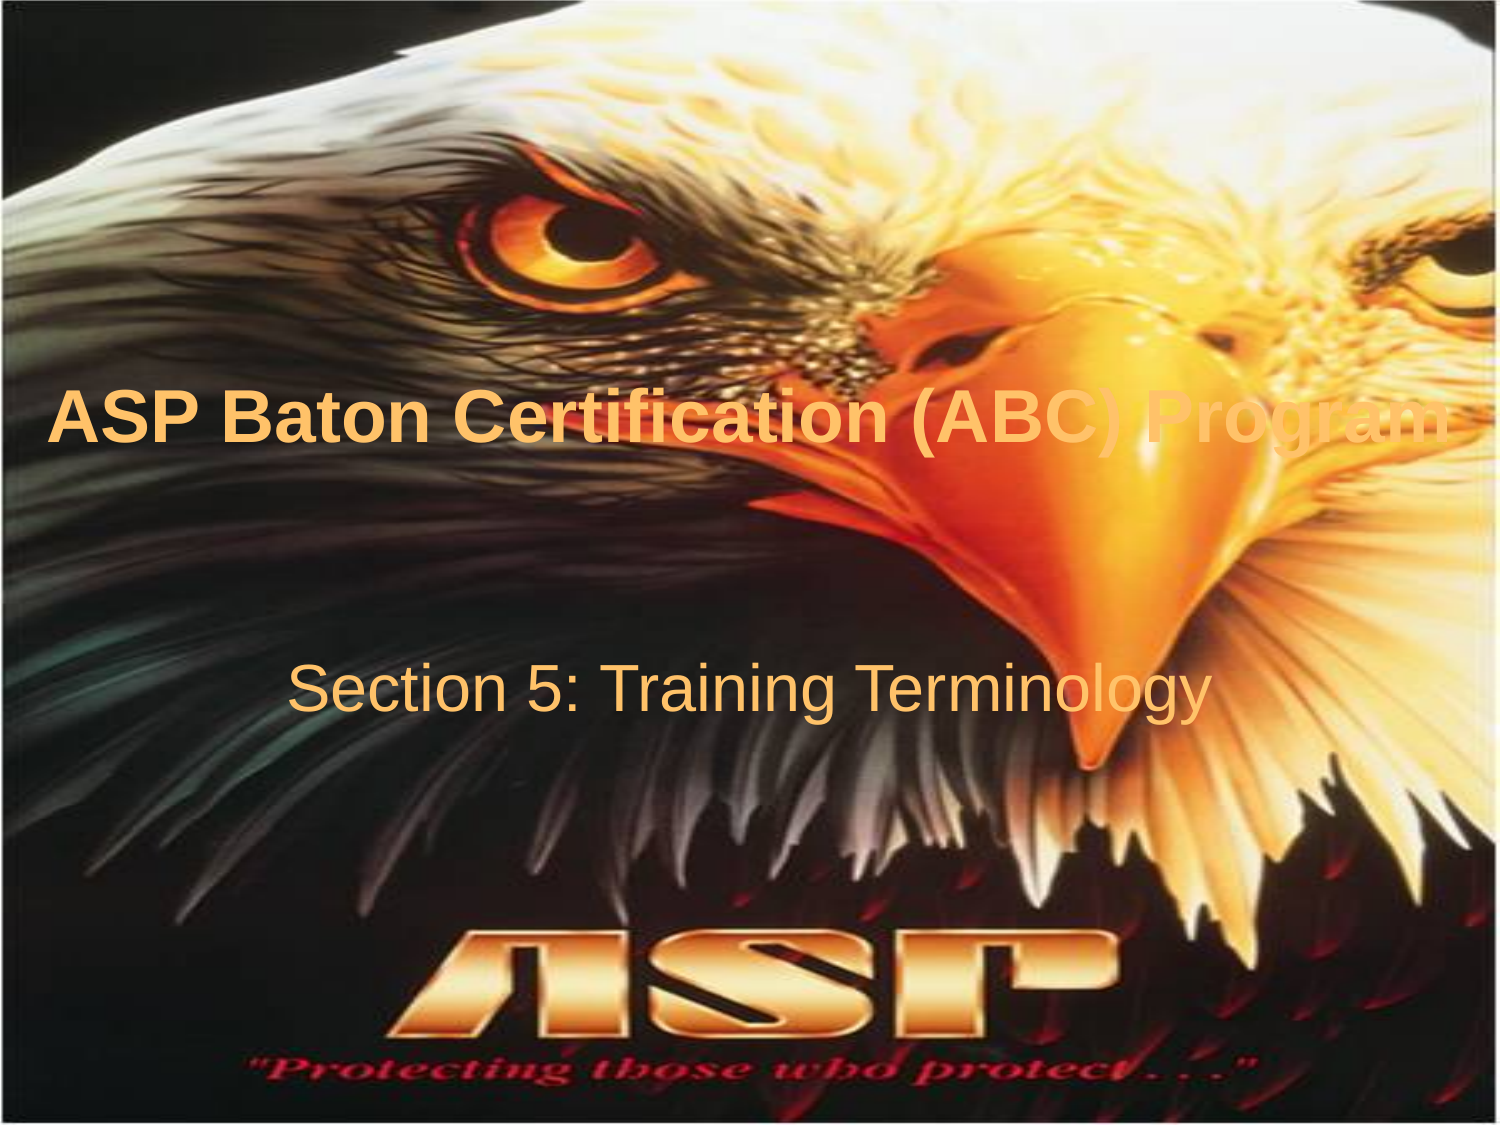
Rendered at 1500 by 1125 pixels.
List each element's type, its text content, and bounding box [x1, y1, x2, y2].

subtitle Section 5: Training Terminology [225, 637, 1275, 925]
picture [0, 0, 1500, 1125]
title ASP Baton Certification (ABC) Program [24, 262, 1475, 563]
